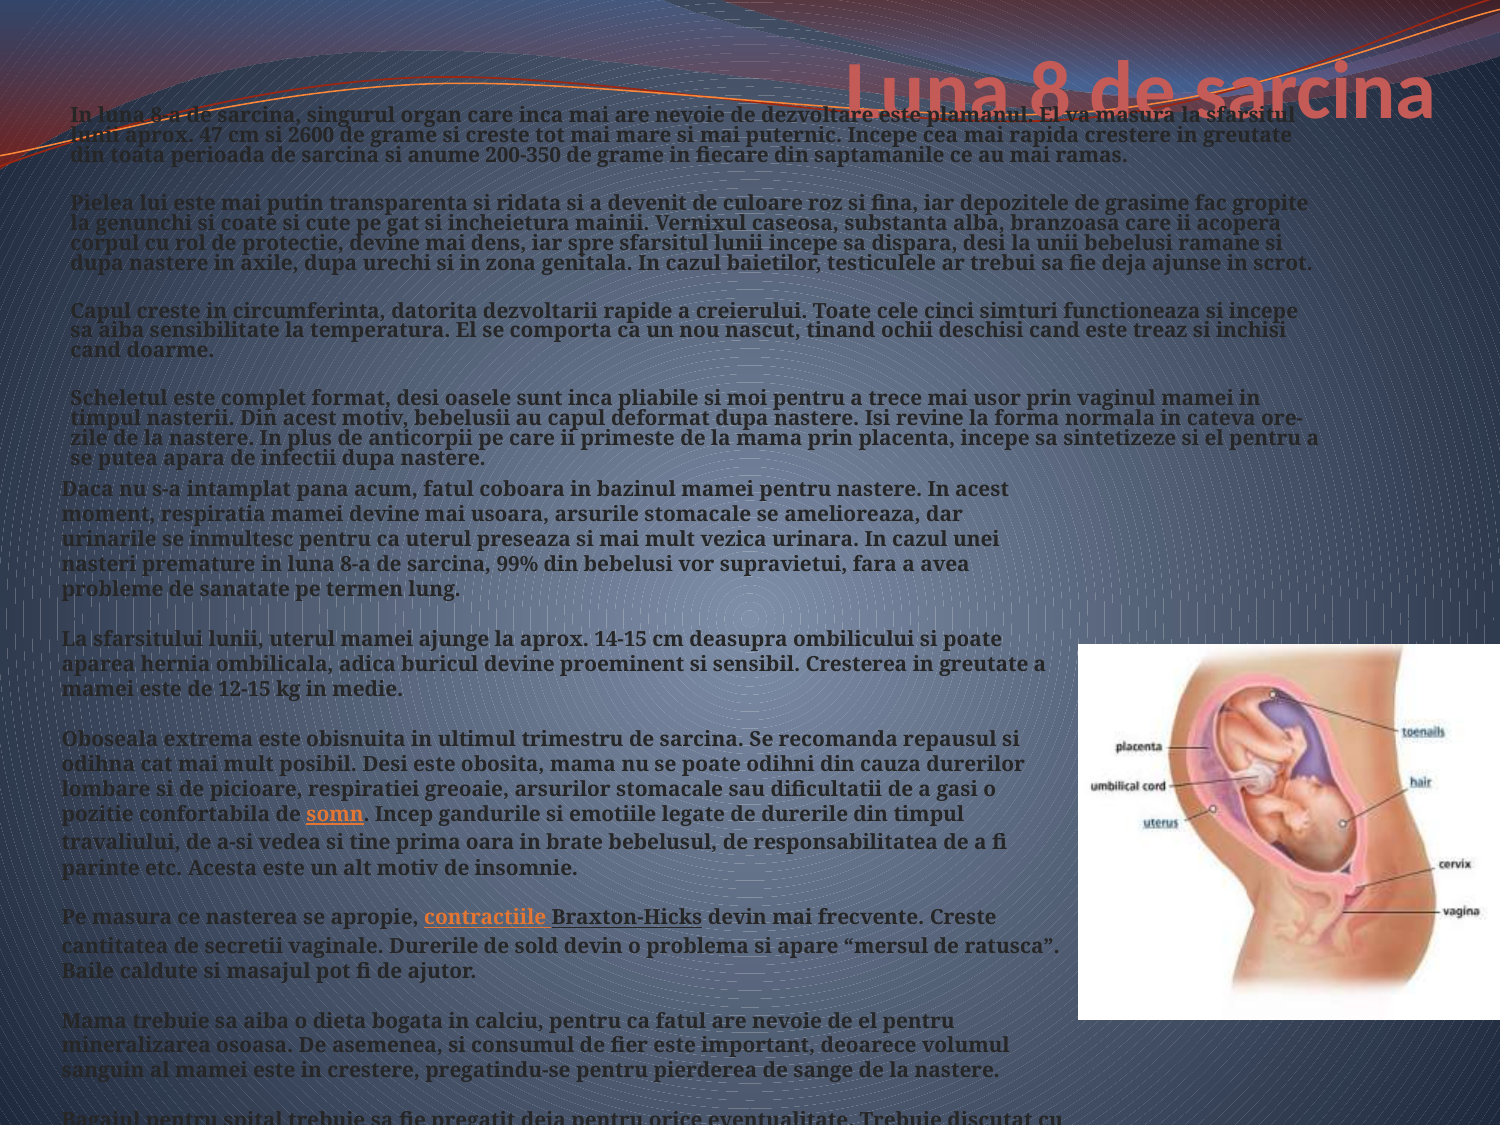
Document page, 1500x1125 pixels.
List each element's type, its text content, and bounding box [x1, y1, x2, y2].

subtitle In luna 8-a de sarcina, singurul organ care inca mai are nevoie de dezvoltare este plamanul. El va masura la sfarsitul lunii aprox. 47 cm si 2600 de grame si creste tot mai mare si mai puternic. Incepe cea mai rapida crestere in greutate din toata perioada de sarcina si anume 200-350 de grame in fiecare din saptamanile ce au mai ramas. Pielea lui este mai putin transparenta si ridata si a devenit de culoare roz si fina, iar depozitele de grasime fac gropite la genunchi si coate si cute pe gat si incheietura mainii. Vernixul caseosa, substanta alba, branzoasa care ii acopera corpul cu rol de protectie, devine mai dens, iar spre sfarsitul lunii incepe sa dispara, desi la unii bebelusi ramane si dupa nastere in axile, dupa urechi si in zona genitala. In cazul baietilor, testiculele ar trebui sa fie deja ajunse in scrot. Capul creste in circumferinta, datorita dezvoltarii rapide a creierului. Toate cele cinci simturi functioneaza si incepe sa aiba sensibilitate la temperatura. El se comporta ca un nou nascut, tinand ochii deschisi cand este treaz si inchisi cand doarme. Scheletul este complet format, desi oasele sunt inca pliabile si moi pentru a trece mai usor prin vaginul mamei in timpul nasterii. Din acest motiv, bebelusii au capul deformat dupa nastere. Isi revine la forma normala in cateva ore-zile de la nastere. In plus de anticorpii pe care ii primeste de la mama prin placenta, incepe sa sintetizeze si el pentru a se putea apara de infectii dupa nastere. [70, 70, 1325, 575]
title Luna 8 de sarcina [152, 34, 1441, 235]
picture [1077, 644, 1500, 1020]
text_box Temperamentul si personalitatea nou-nascutului, precum si activitatea zilnica a acestuia, determina numarul orelor de somn de care are nevoie. [1070, 645, 1079, 1031]
text_box Daca nu s-a intamplat pana acum, fatul coboara in bazinul mamei pentru nastere. In acest moment, respiratia mamei devine mai usoara, arsurile stomacale se amelioreaza, dar urinarile se inmultesc pentru ca uterul preseaza si mai mult vezica urinara. In cazul unei nasteri premature in luna 8-a de sarcina, 99% din bebelusi vor supravietui, fara a avea probleme de sanatate pe termen lung. La sfarsitului lunii, uterul mamei ajunge la aprox. 14-15 cm deasupra ombilicului si poate aparea hernia ombilicala, adica buricul devine proeminent si sensibil. Cresterea in greutate a mamei este de 12-15 kg in medie. Oboseala extrema este obisnuita in ultimul trimestru de sarcina. Se recomanda repausul si odihna cat mai mult posibil. Desi este obosita, mama nu se poate odihni din cauza durerilor lombare si de picioare, respiratiei greoaie, arsurilor stomacale sau dificultatii de a gasi o pozitie confortabila de somn. Incep gandurile si emotiile legate de durerile din timpul travaliului, de a-si vedea si tine prima oara in brate bebelusul, de responsabilitatea de a fi parinte etc. Acesta este un alt motiv de insomnie. Pe masura ce nasterea se apropie, contractiile Braxton-Hicks devin mai frecvente. Creste cantitatea de secretii vaginale. Durerile de sold devin o problema si apare “mersul de ratusca”. Baile caldute si masajul pot fi de ajutor. Mama trebuie sa aiba o dieta bogata in calciu, pentru ca fatul are nevoie de el pentru mineralizarea osoasa. De asemenea, si consumul de fier este important, deoarece volumul sanguin al mamei este in crestere, pregatindu-se pentru pierderea de sange de la nastere. Bagajul pentru spital trebuie sa fie pregatit deja pentru orice eventualitate. Trebuie discutat cu ginecologul despre modalitatea de nastere, normala sau cezariana, anestezie generala sau rahianestezie etc. [46, 468, 1079, 1125]
